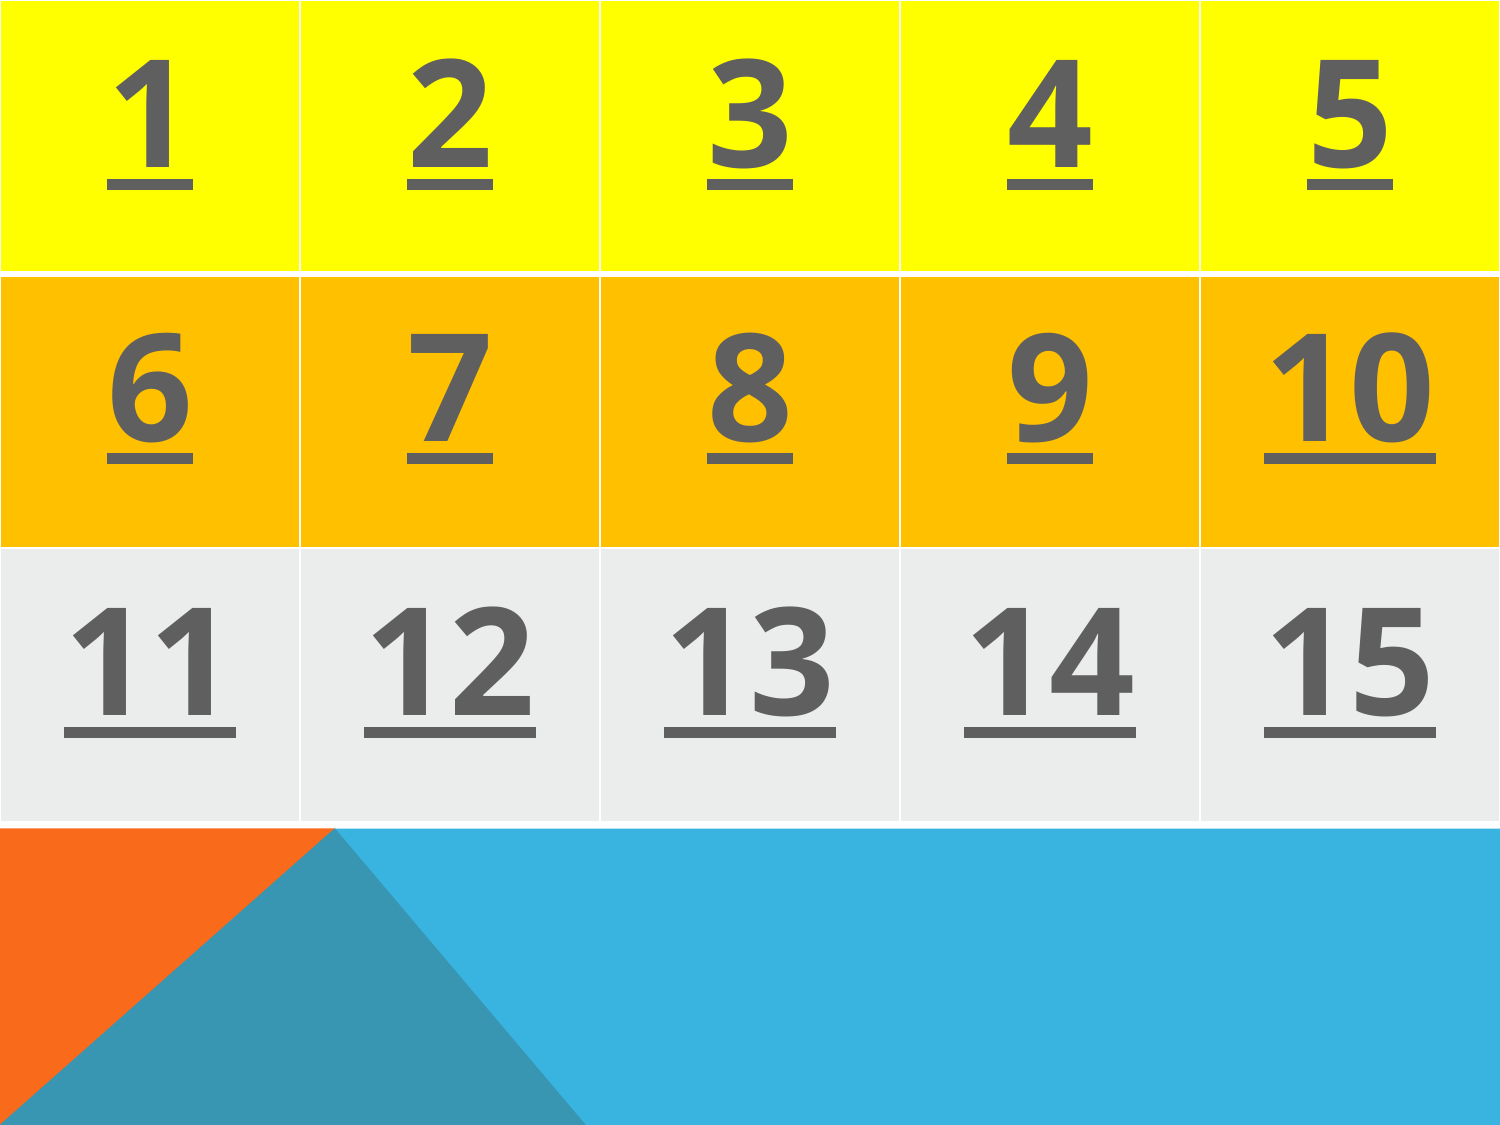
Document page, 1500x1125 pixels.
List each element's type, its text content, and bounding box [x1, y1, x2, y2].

table_header 2 [301, 1, 599, 271]
table_cell 6 [1, 277, 299, 547]
table_cell 14 [901, 549, 1199, 821]
table_cell 15 [1201, 549, 1499, 821]
table_cell 9 [901, 277, 1199, 547]
table_header 1 [1, 1, 299, 271]
table_cell 12 [301, 549, 599, 821]
table_cell 11 [1, 549, 299, 821]
table_cell 10 [1201, 277, 1499, 547]
table_cell 7 [301, 277, 599, 547]
table_header 4 [901, 1, 1199, 271]
table_cell 13 [601, 549, 899, 821]
table_cell 8 [601, 277, 899, 547]
table_header 5 [1201, 1, 1499, 271]
table_header 3 [601, 1, 899, 271]
